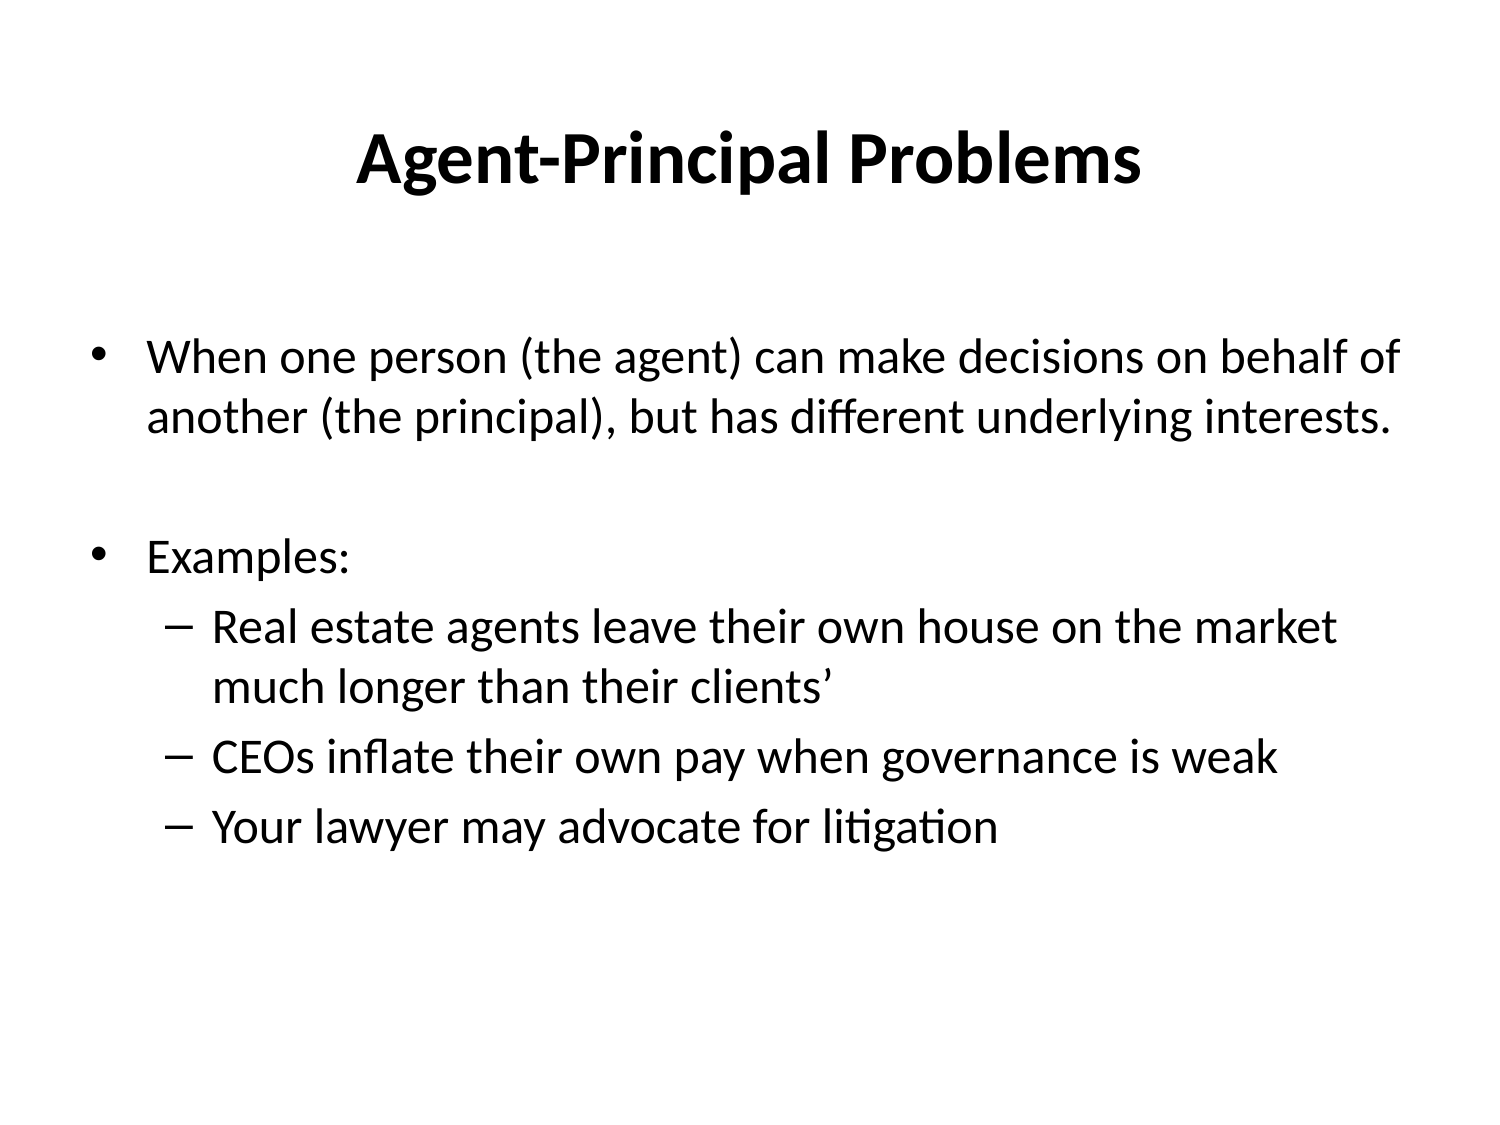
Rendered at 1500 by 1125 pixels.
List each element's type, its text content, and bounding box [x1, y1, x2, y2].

title Agent-Principal Problems [75, 30, 1425, 277]
list When one person (the agent) can make decisions on behalf of another (the principal), but has different underlying interests. Examples: Real estate agents leave their own house on the market much longer than their clients’ CEOs inflate their own pay when governance is weak Your lawyer may advocate for litigation [75, 316, 1425, 1059]
